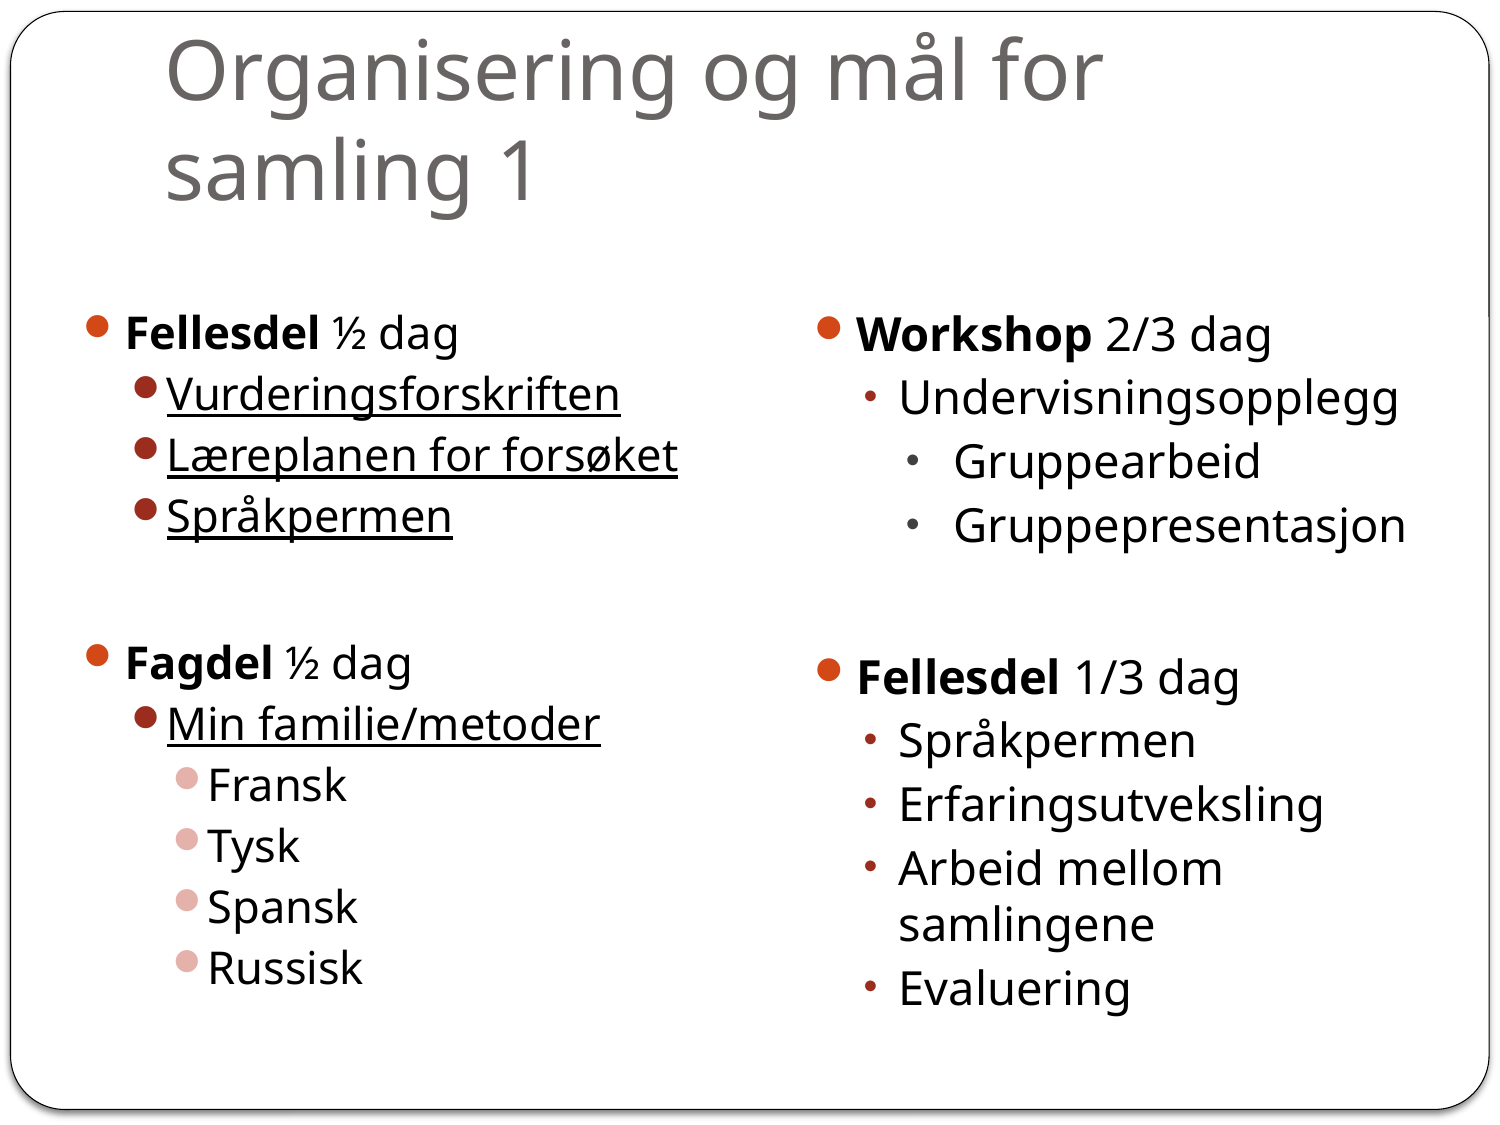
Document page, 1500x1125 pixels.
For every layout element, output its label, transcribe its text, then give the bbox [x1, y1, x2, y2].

list Fellesdel ½ dag Vurderingsforskriften Læreplanen for forsøket Språkpermen Fagdel ½ dag Min familie/metoder Fransk Tysk Spansk Russisk [68, 296, 699, 1023]
list Workshop 2/3 dag Undervisningsopplegg Gruppearbeid Gruppepresentasjon Fellesdel 1/3 dag Språkpermen Erfaringsutveksling Arbeid mellom samlingene Evaluering [799, 296, 1470, 1023]
title Organisering og mål for samling 1 [150, 44, 1425, 233]
